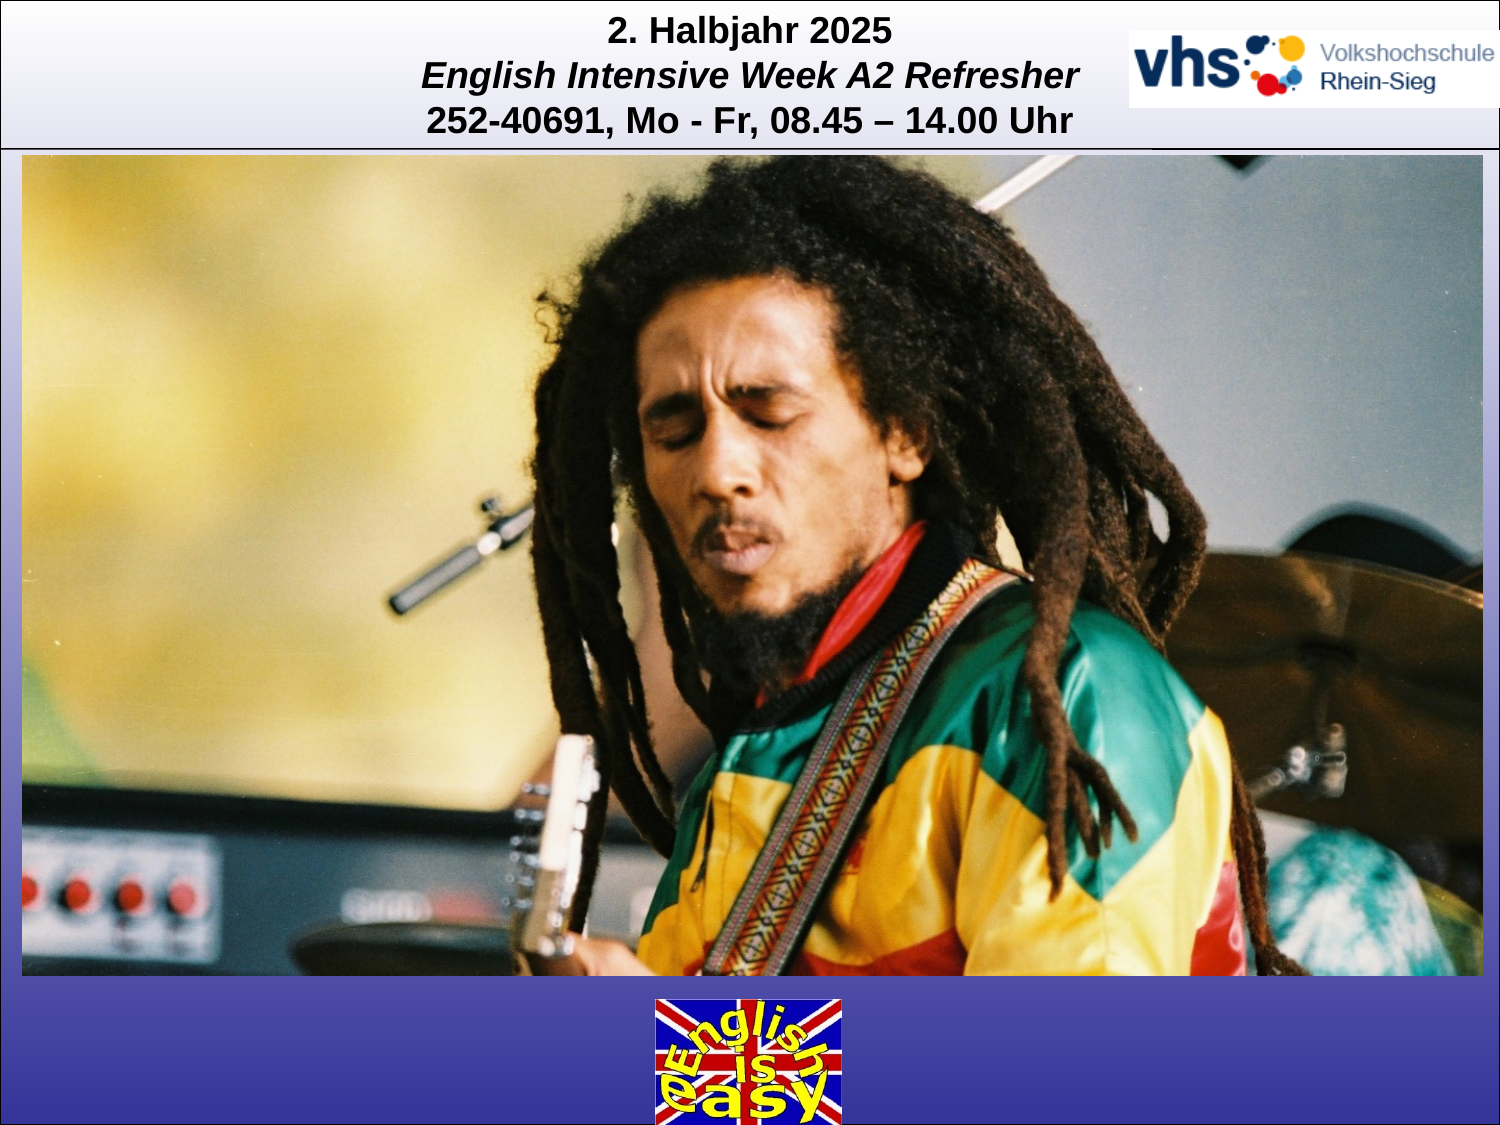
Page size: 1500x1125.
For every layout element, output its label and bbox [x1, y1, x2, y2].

picture [22, 154, 1483, 977]
picture [1129, 30, 1500, 108]
picture [655, 999, 842, 1125]
